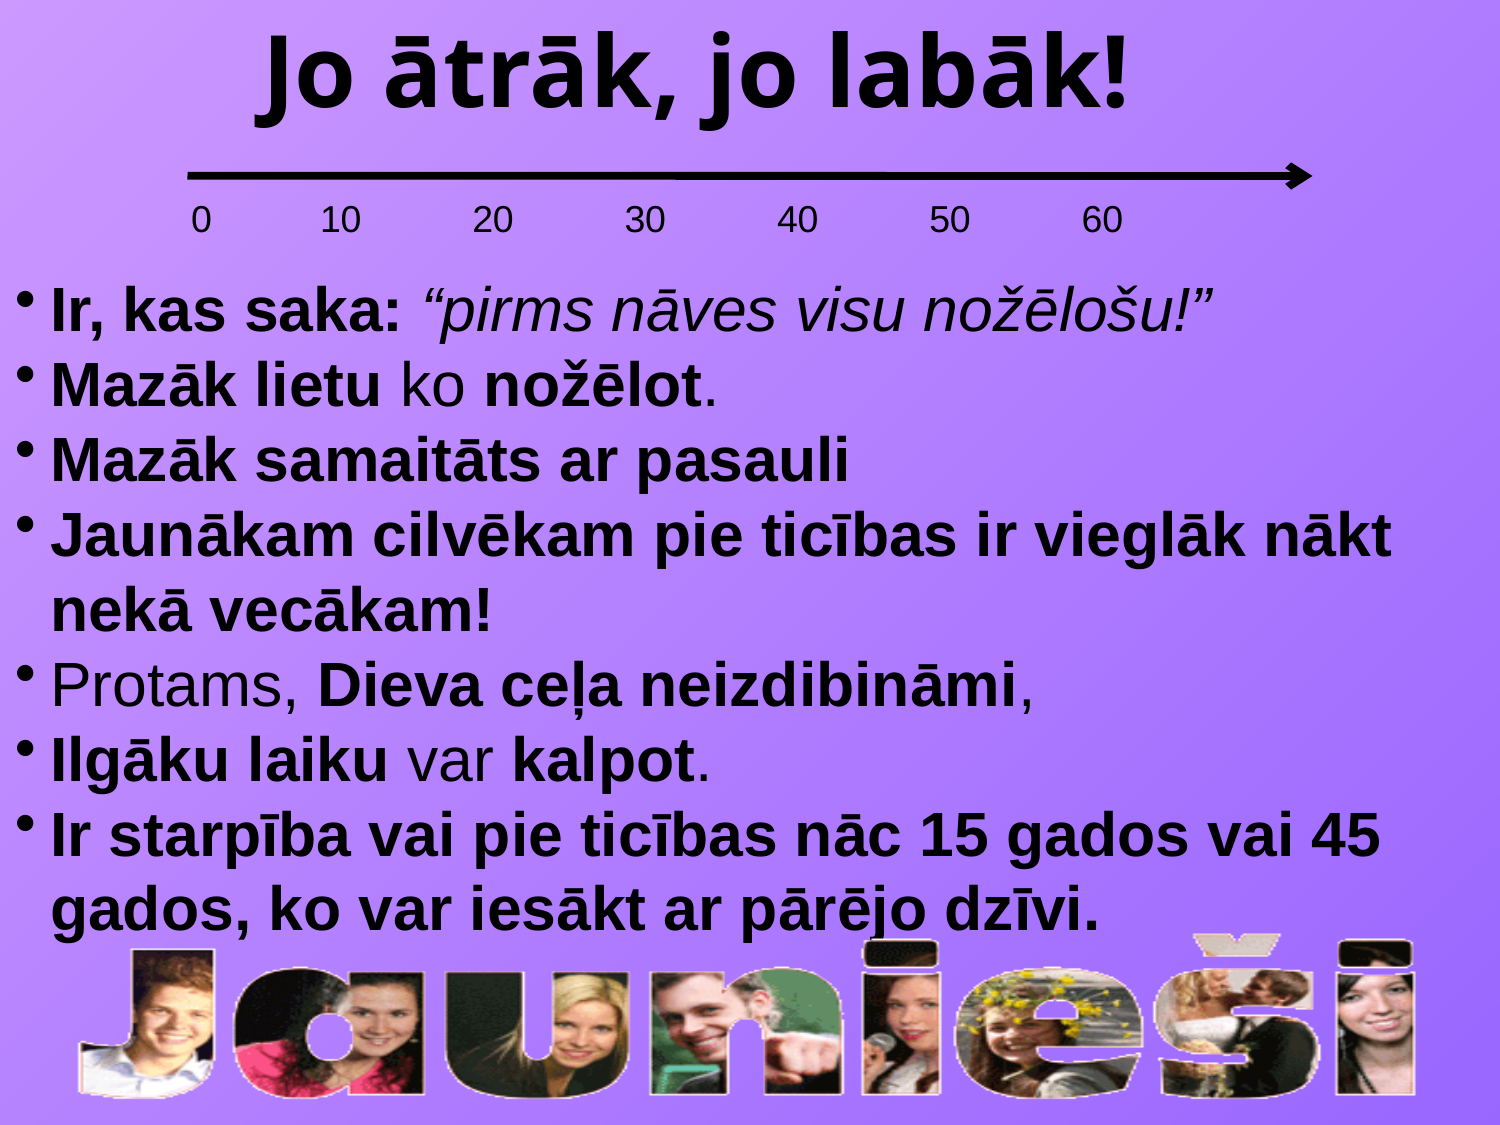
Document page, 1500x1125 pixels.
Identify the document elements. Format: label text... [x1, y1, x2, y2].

text_box 10 [305, 187, 377, 248]
text_box Jo ātrāk, jo labāk! [41, 0, 1353, 135]
picture [64, 923, 1436, 1114]
text_box 50 [914, 187, 986, 248]
text_box Ir, kas saka: “pirms nāves visu nožēlošu!” Mazāk lietu ko nožēlot. Mazāk samaitāts ar pasauli Jaunākam cilvēkam pie ticības ir vieglāk nākt nekā vecākam! Protams, Dieva ceļa neizdibināmi, Ilgāku laiku var kalpot. Ir starpība vai pie ticības nāc 15 gados vai 45 gados, ko var iesākt ar pārējo dzīvi. [0, 261, 1500, 951]
text_box 40 [762, 187, 834, 248]
text_box 30 [609, 187, 682, 248]
text_box 0 [176, 187, 227, 248]
text_box 60 [1066, 187, 1139, 248]
text_box 20 [457, 187, 529, 248]
